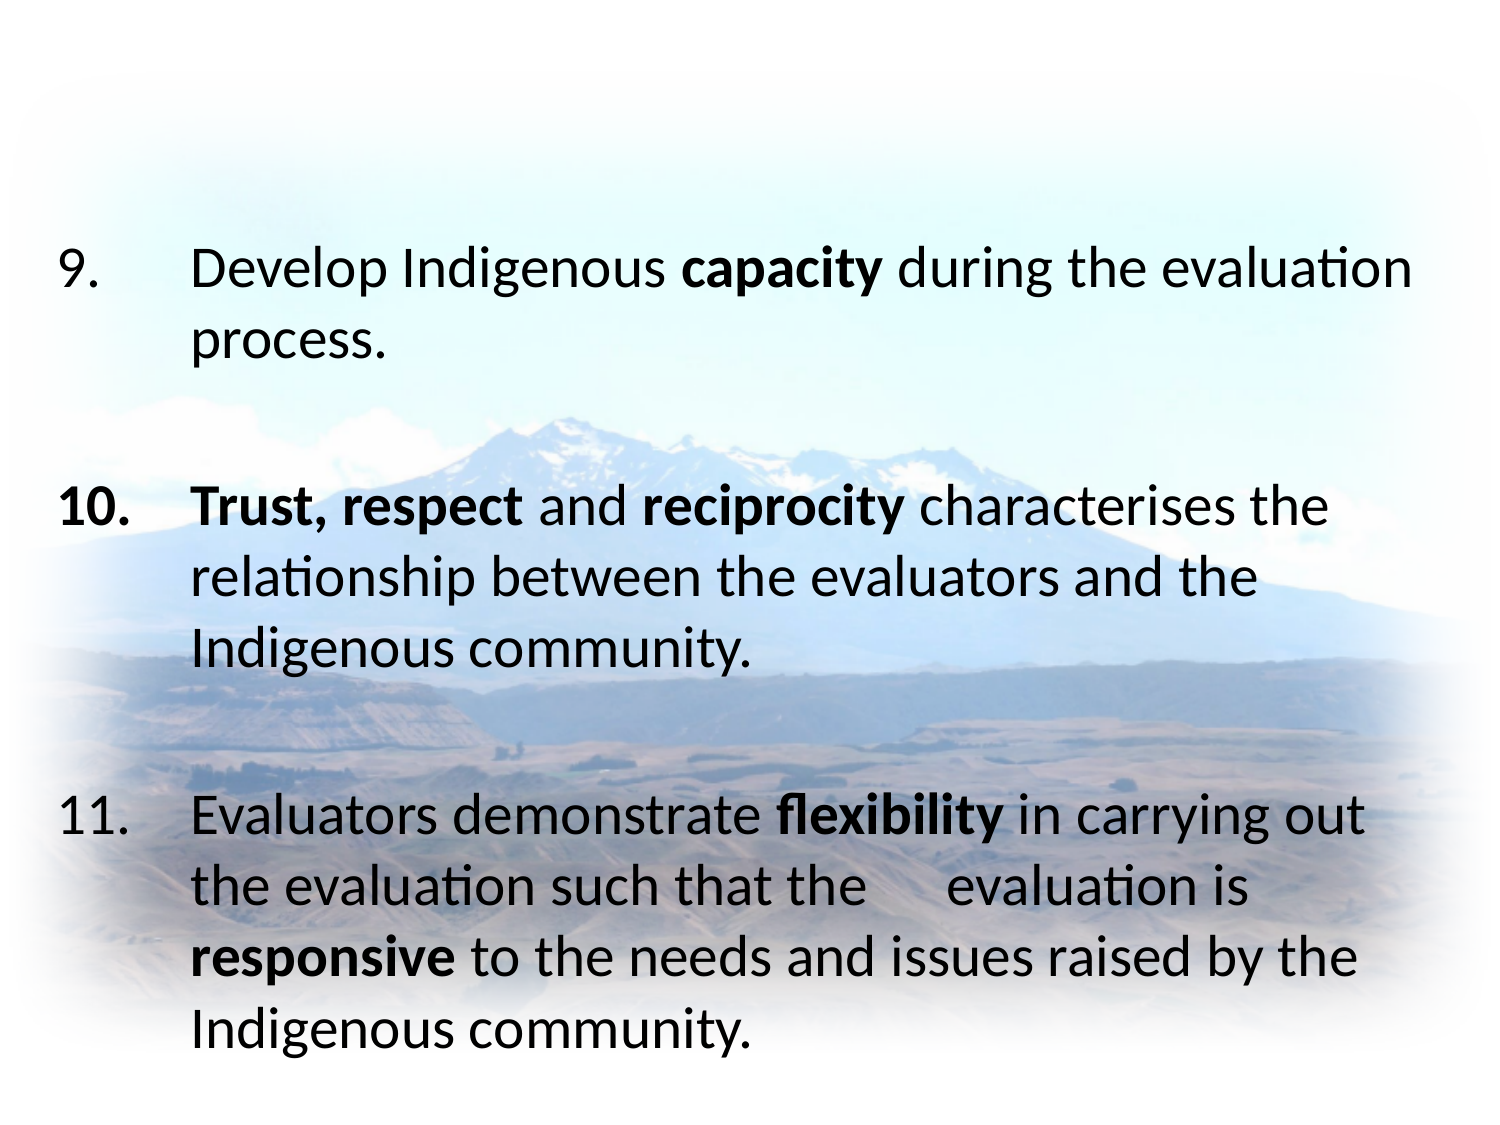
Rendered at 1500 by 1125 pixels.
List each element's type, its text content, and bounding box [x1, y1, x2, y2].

list Develop Indigenous capacity during the evaluation process. Trust, respect and reciprocity characterises the relationship between the evaluators and the Indigenous community. Evaluators demonstrate flexibility in carrying out the evaluation such that the evaluation is responsive to the needs and issues raised by the Indigenous community. [41, 137, 1447, 1071]
